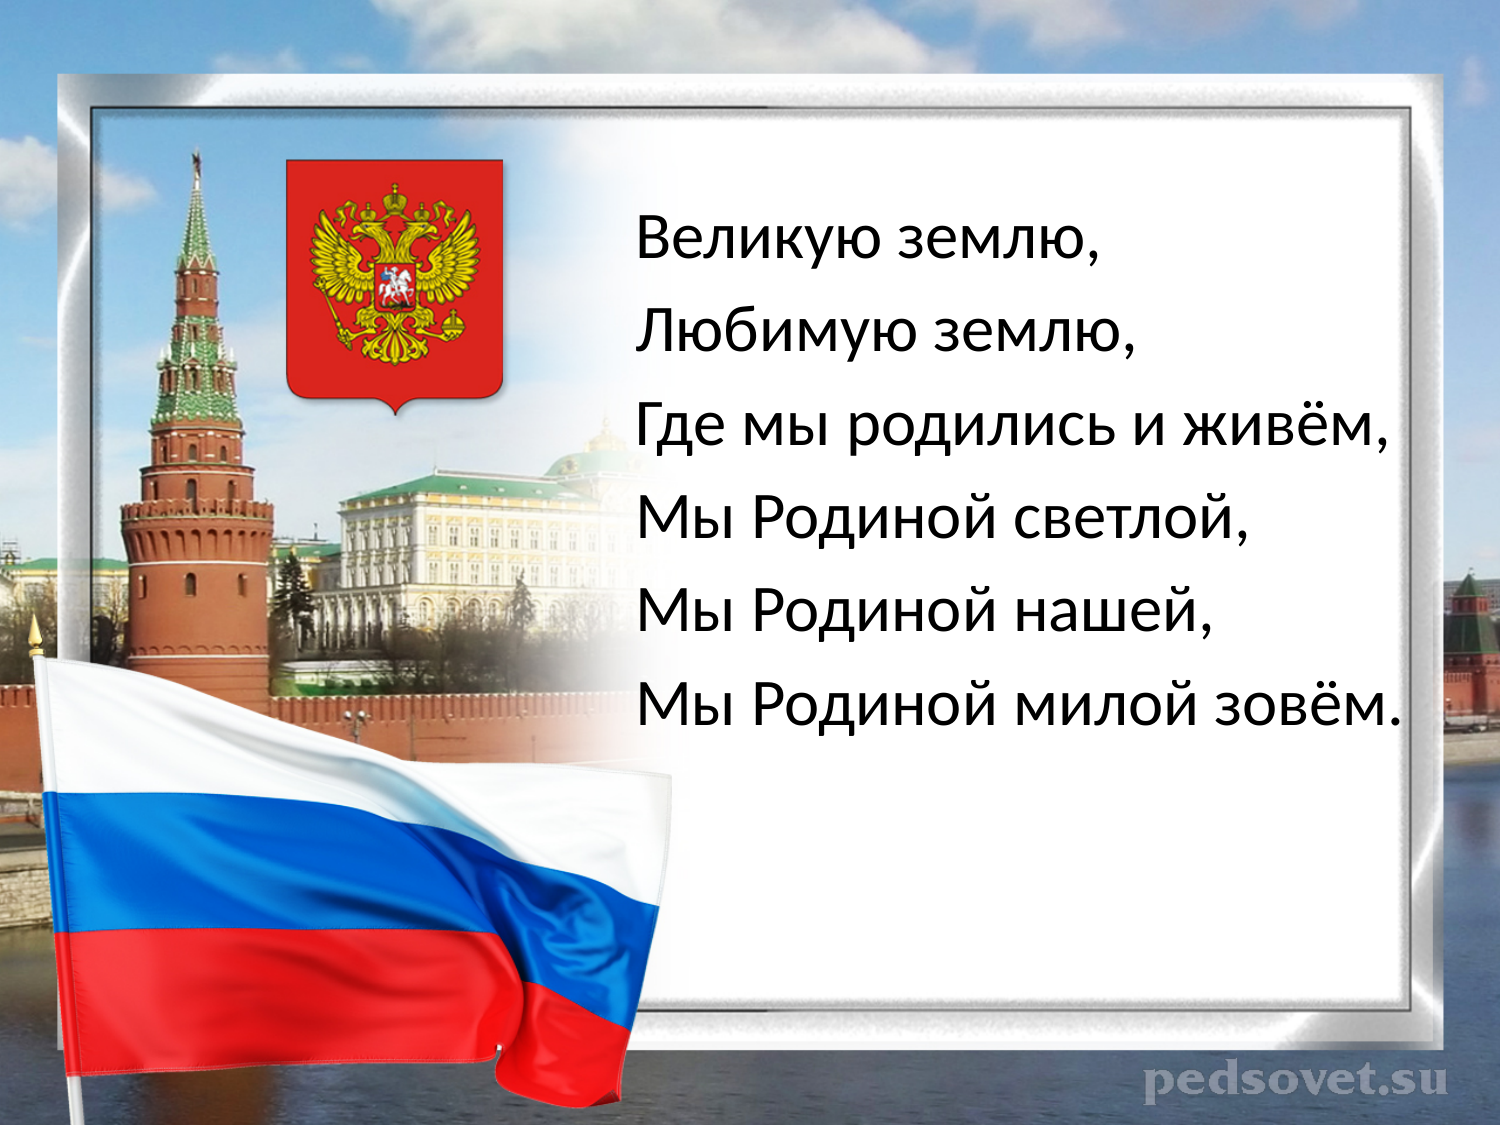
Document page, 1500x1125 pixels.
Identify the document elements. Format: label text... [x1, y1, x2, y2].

picture [0, 0, 1500, 1125]
list Великую землю, Любимую землю, Где мы родились и живём, Мы Родиной светлой, Мы Родиной нашей, Мы Родиной милой зовём. [620, 184, 1425, 1005]
